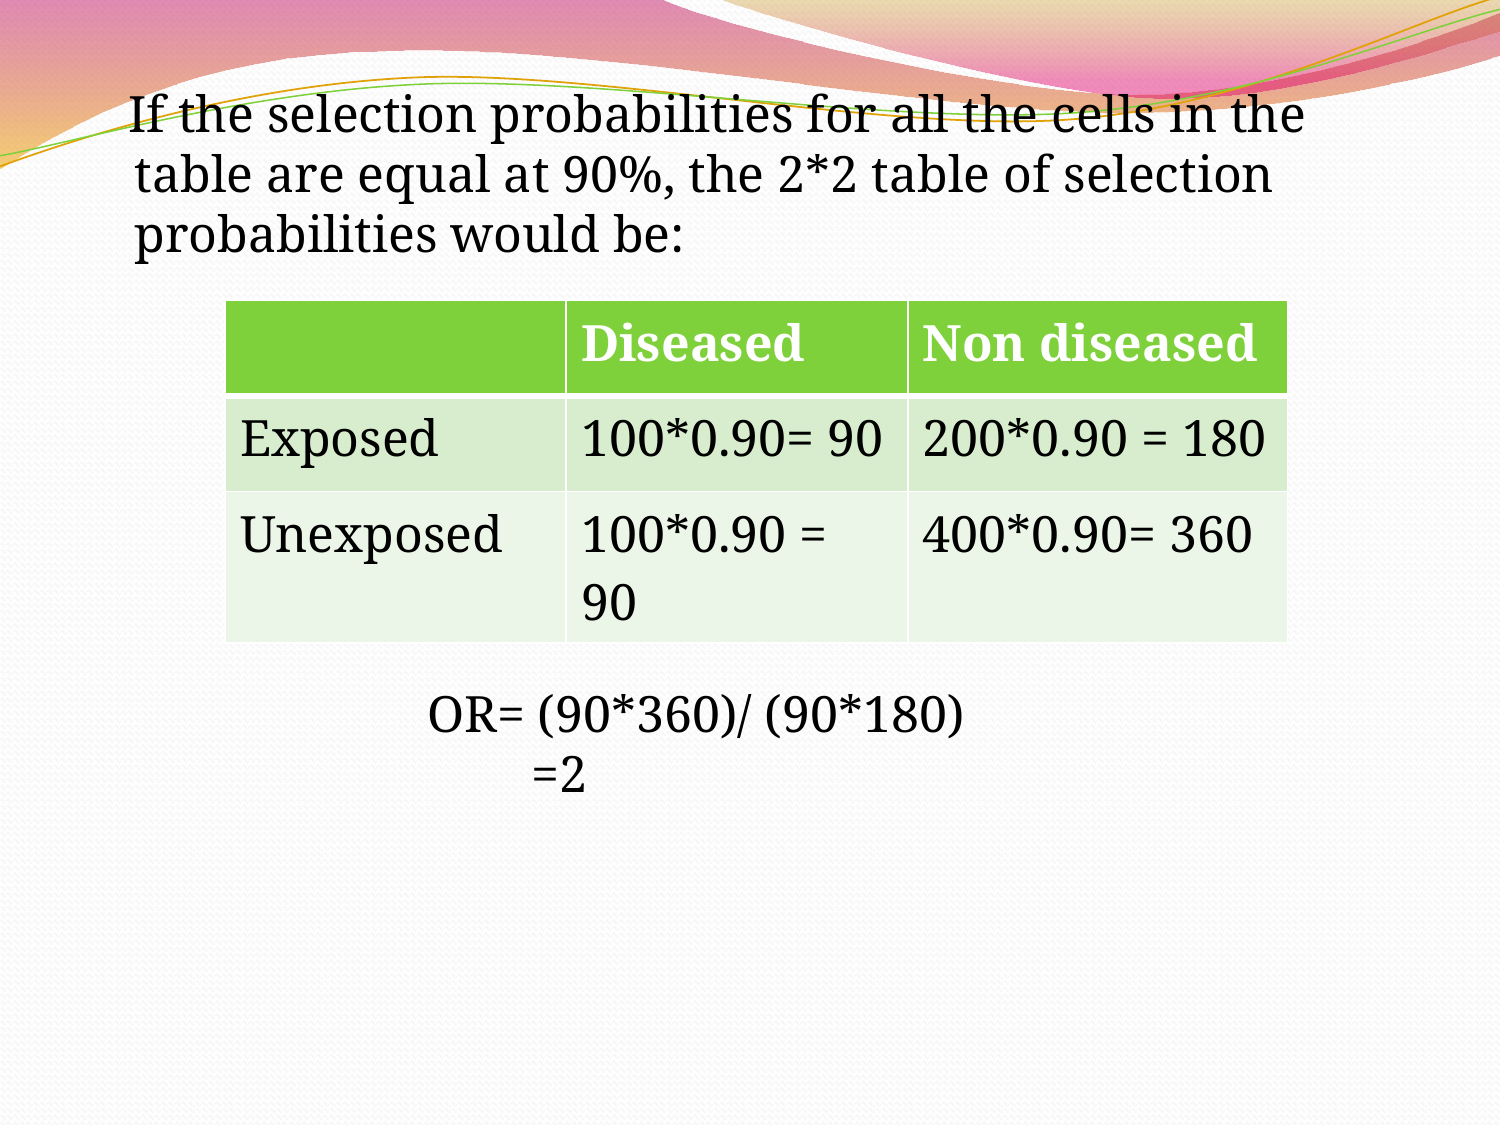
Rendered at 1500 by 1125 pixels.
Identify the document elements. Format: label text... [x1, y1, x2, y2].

table_header [226, 301, 565, 393]
table_cell Exposed [226, 399, 565, 491]
table_header Diseased [567, 301, 907, 393]
table_cell Unexposed [226, 492, 565, 642]
table_cell 200*0.90 = 180 [909, 399, 1287, 491]
table_cell 400*0.90= 360 [909, 492, 1287, 642]
text_box OR= (90*360)/ (90*180) =2 [412, 674, 1025, 810]
table_cell 100*0.90 = 90 [567, 492, 907, 642]
table_header Non diseased [909, 301, 1287, 393]
table_cell 100*0.90= 90 [567, 399, 907, 491]
list If the selection probabilities for all the cells in the table are equal at 90%, the 2*2 table of selection probabilities would be: [75, 75, 1425, 1005]
